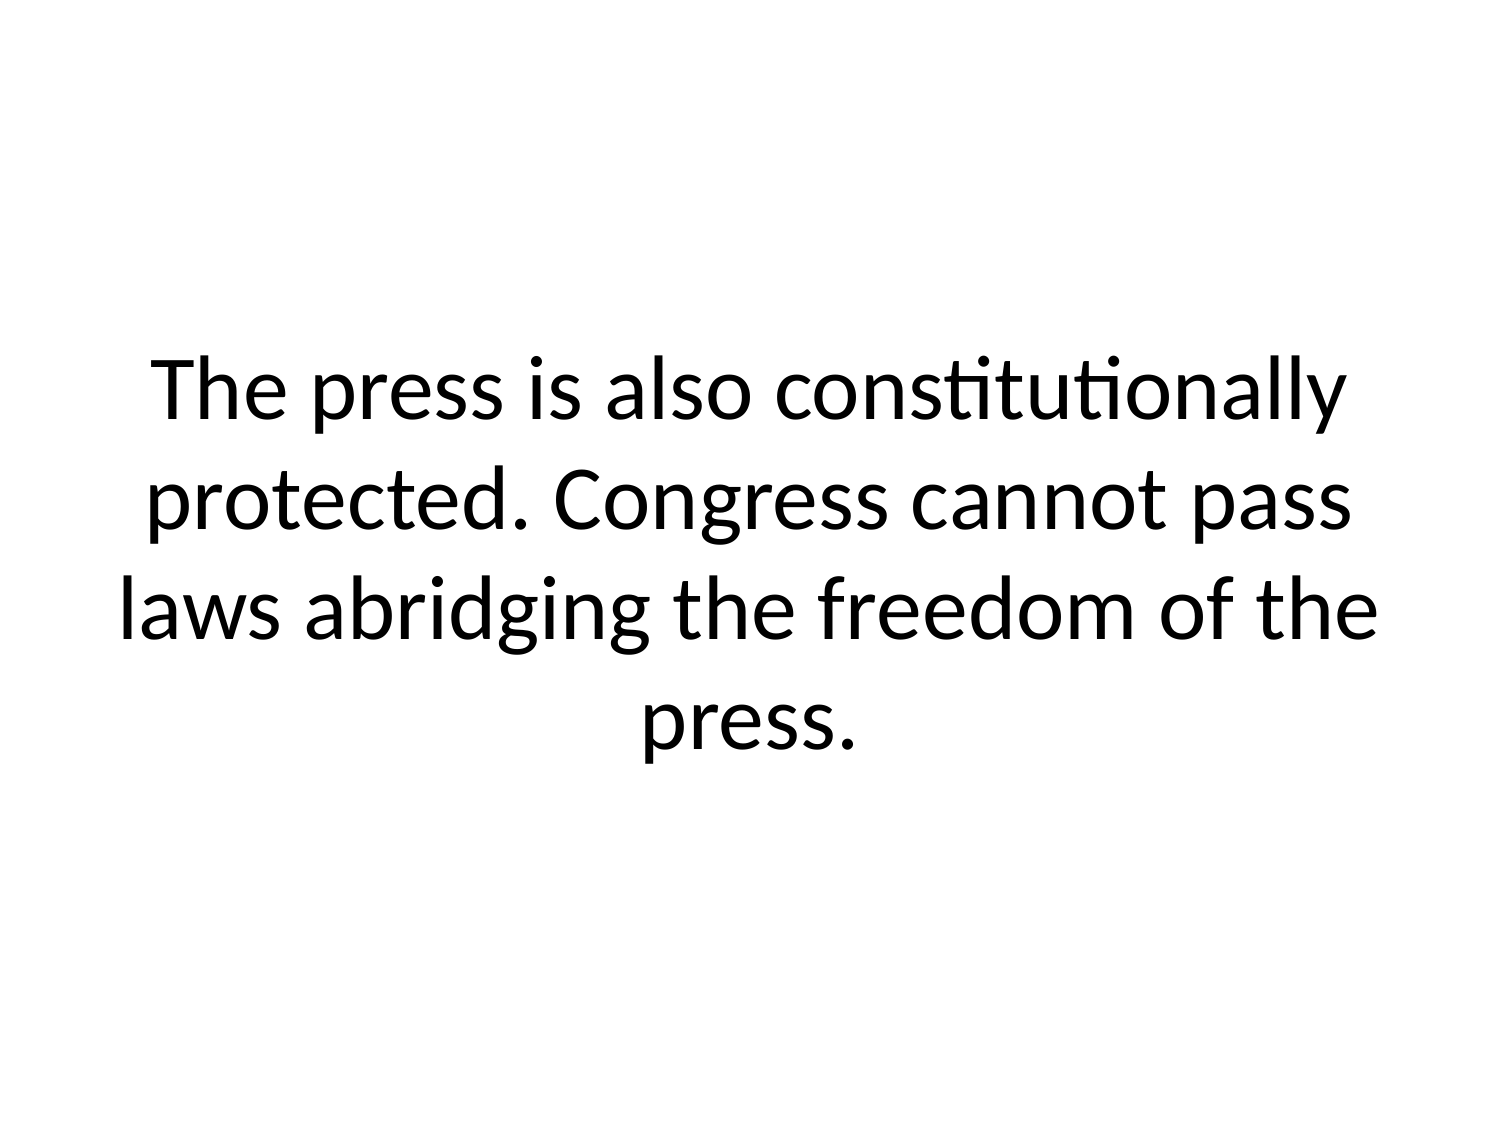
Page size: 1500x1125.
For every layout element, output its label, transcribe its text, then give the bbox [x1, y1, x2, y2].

title The press is also constitutionally protected. Congress cannot pass laws abridging the freedom of the press. [74, 44, 1426, 1051]
